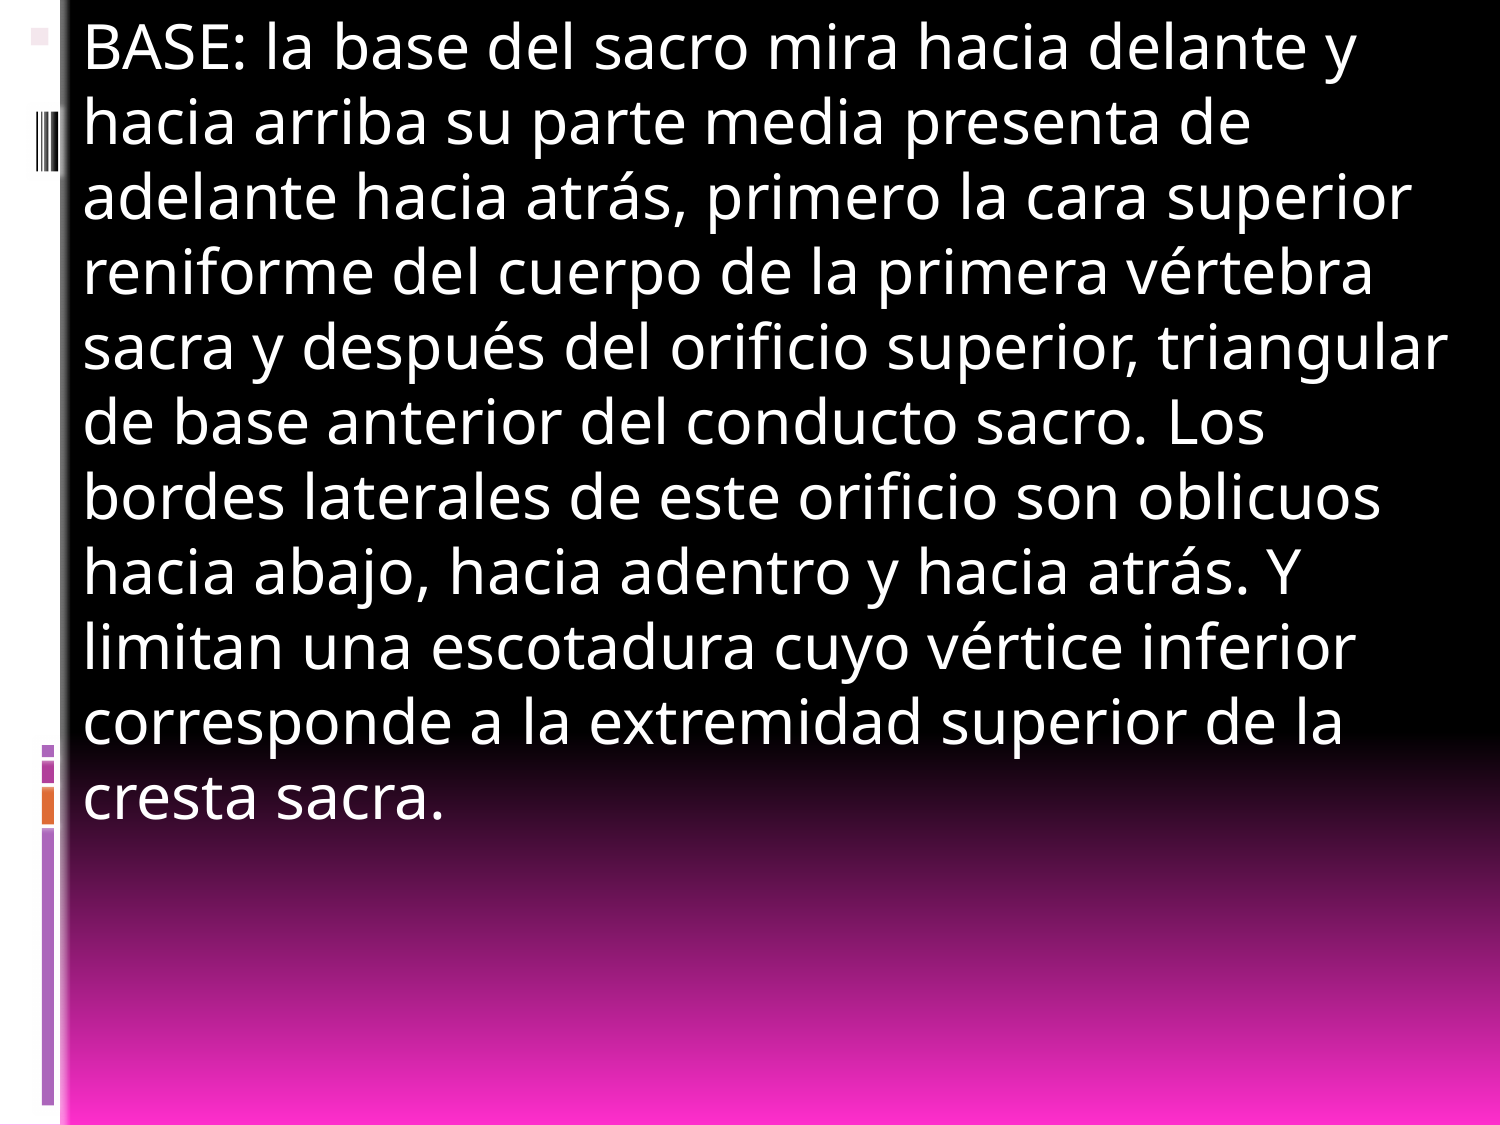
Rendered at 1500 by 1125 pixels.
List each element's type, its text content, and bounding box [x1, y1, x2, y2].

list BASE: la base del sacro mira hacia delante y hacia arriba su parte media presenta de adelante hacia atrás, primero la cara superior reniforme del cuerpo de la primera vértebra sacra y después del orificio superior, triangular de base anterior del conducto sacro. Los bordes laterales de este orificio son oblicuos hacia abajo, hacia adentro y hacia atrás. Y limitan una escotadura cuyo vértice inferior corresponde a la extremidad superior de la cresta sacra. [0, 0, 1500, 1125]
